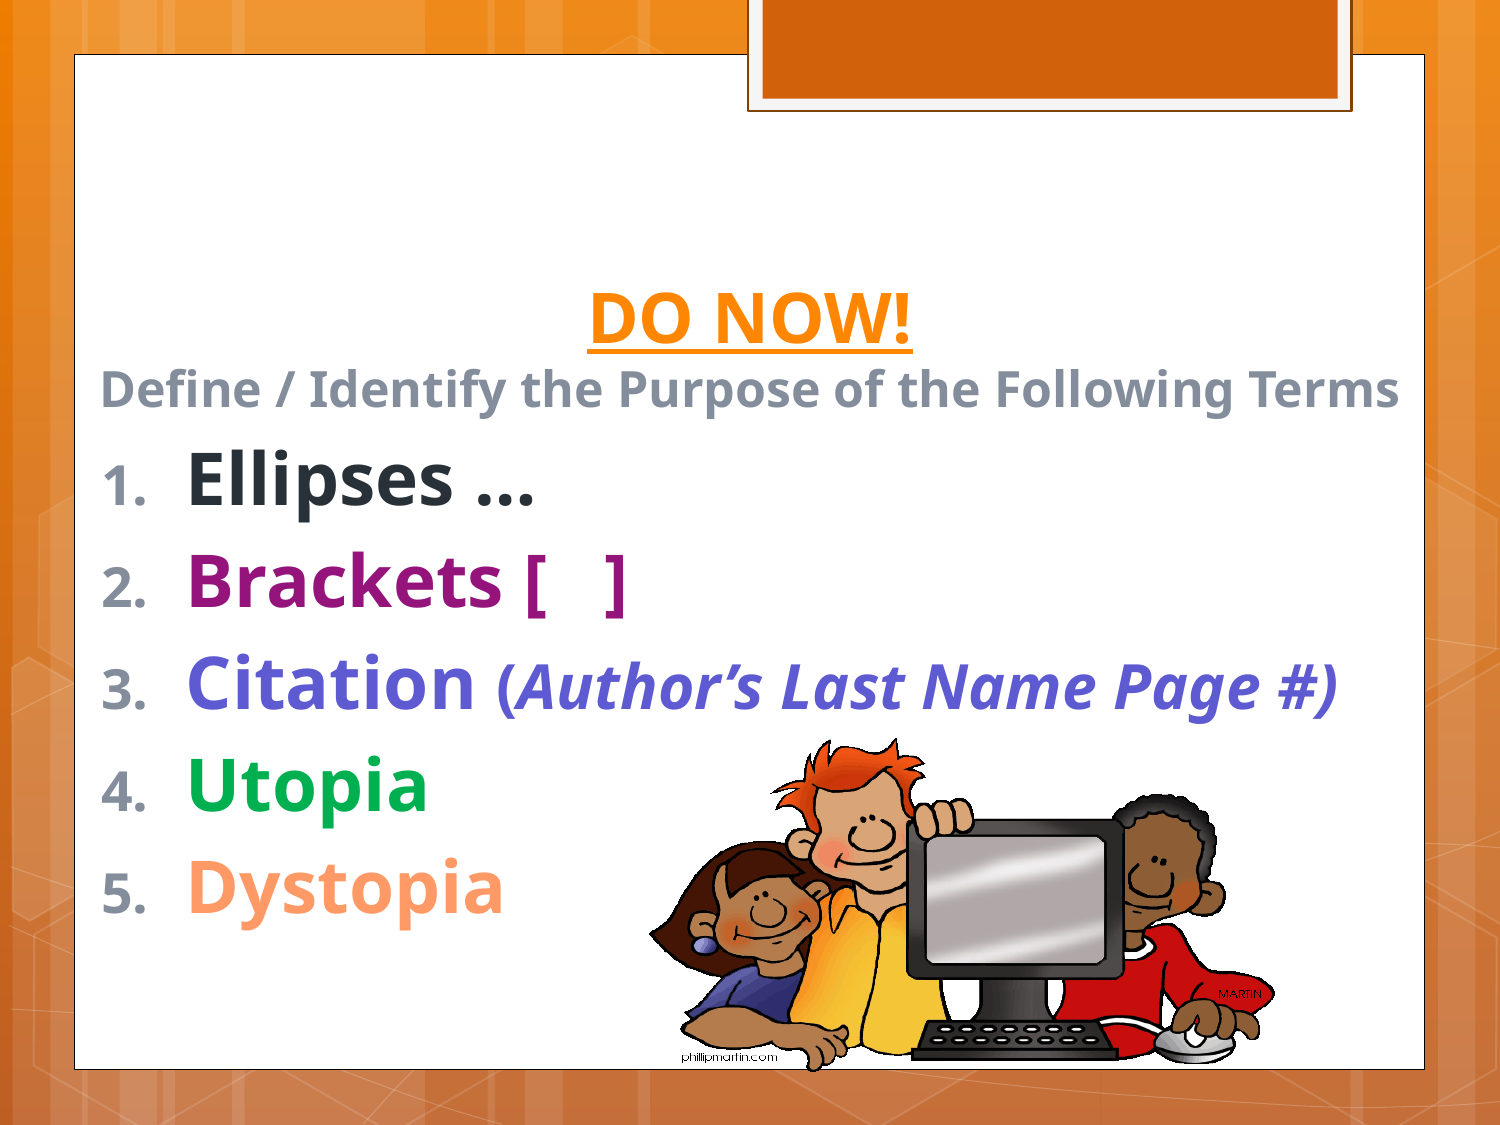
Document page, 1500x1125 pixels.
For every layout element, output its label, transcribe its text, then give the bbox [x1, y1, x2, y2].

picture [637, 724, 1288, 1080]
list Ellipses … Brackets [ ] Citation (Author’s Last Name Page #) Utopia Dystopia [75, 425, 1425, 1001]
title DO NOW! Define / Identify the Purpose of the Following Terms [75, 218, 1425, 425]
